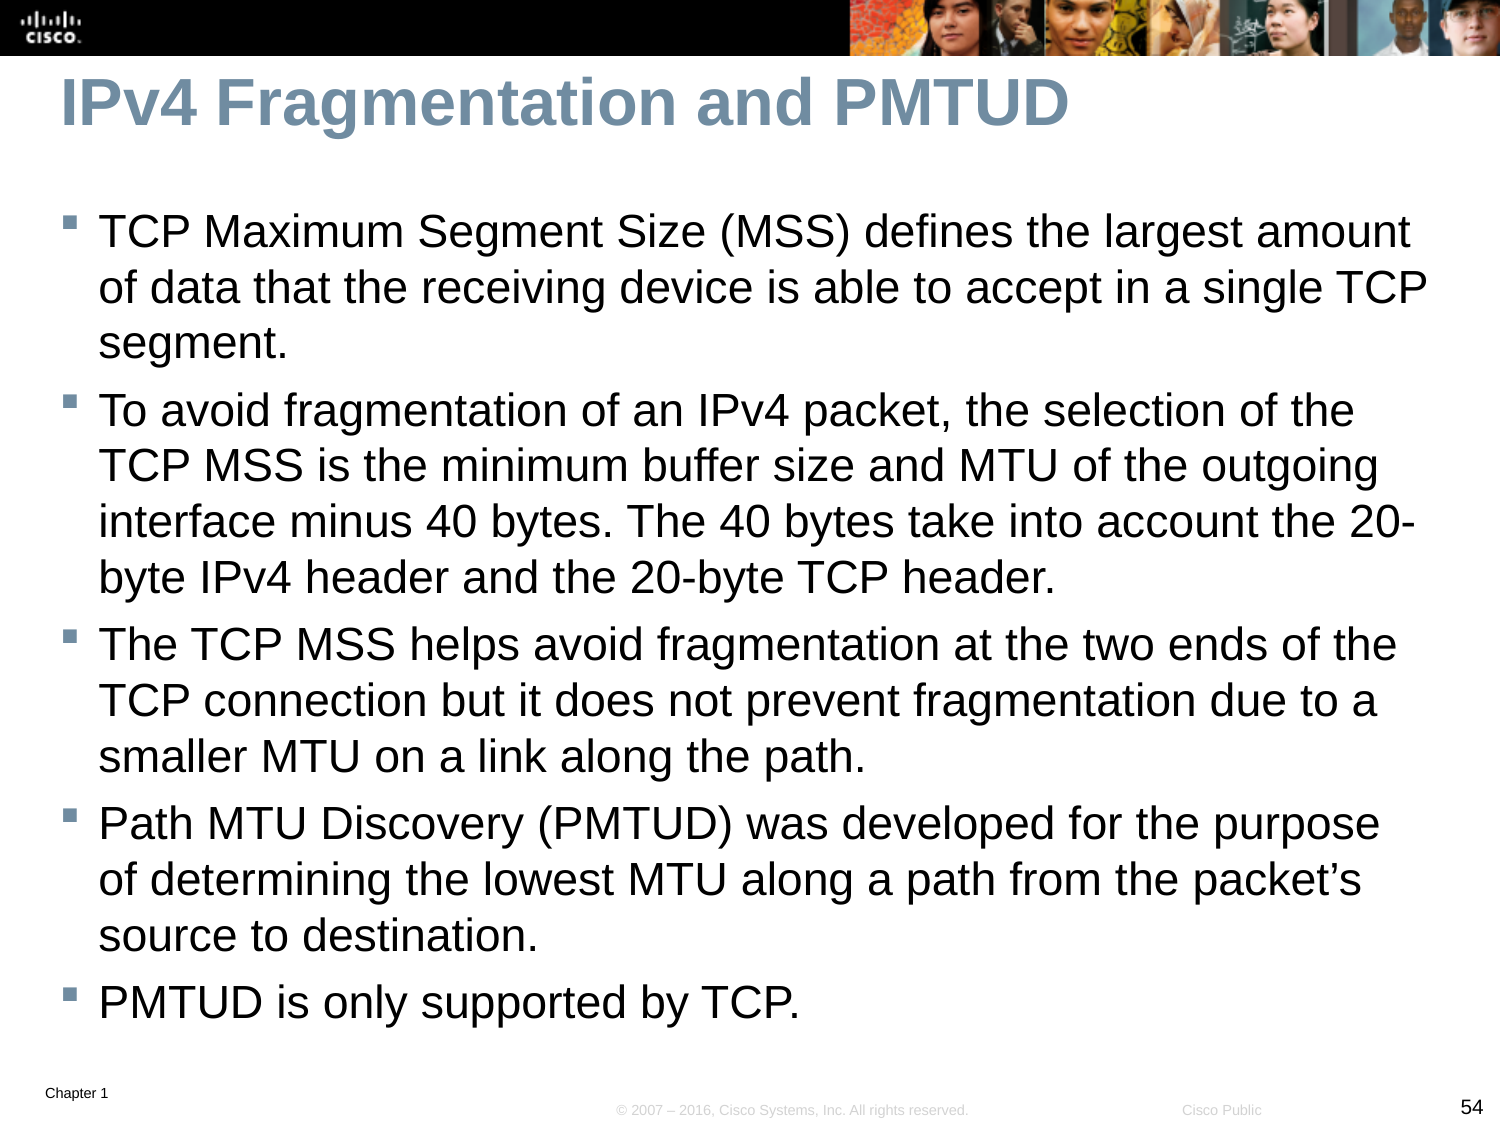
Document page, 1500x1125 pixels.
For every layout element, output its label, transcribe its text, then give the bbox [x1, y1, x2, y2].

list TCP Maximum Segment Size (MSS) defines the largest amount of data that the receiving device is able to accept in a single TCP segment. To avoid fragmentation of an IPv4 packet, the selection of the TCP MSS is the minimum buffer size and MTU of the outgoing interface minus 40 bytes. The 40 bytes take into account the 20-byte IPv4 header and the 20-byte TCP header. The TCP MSS helps avoid fragmentation at the two ends of the TCP connection but it does not prevent fragmentation due to a smaller MTU on a link along the path. Path MTU Discovery (PMTUD) was developed for the purpose of determining the lowest MTU along a path from the packet’s source to destination. PMTUD is only supported by TCP. [45, 193, 1444, 1037]
title IPv4 Fragmentation and PMTUD [45, 59, 1444, 182]
picture [0, 0, 1500, 56]
